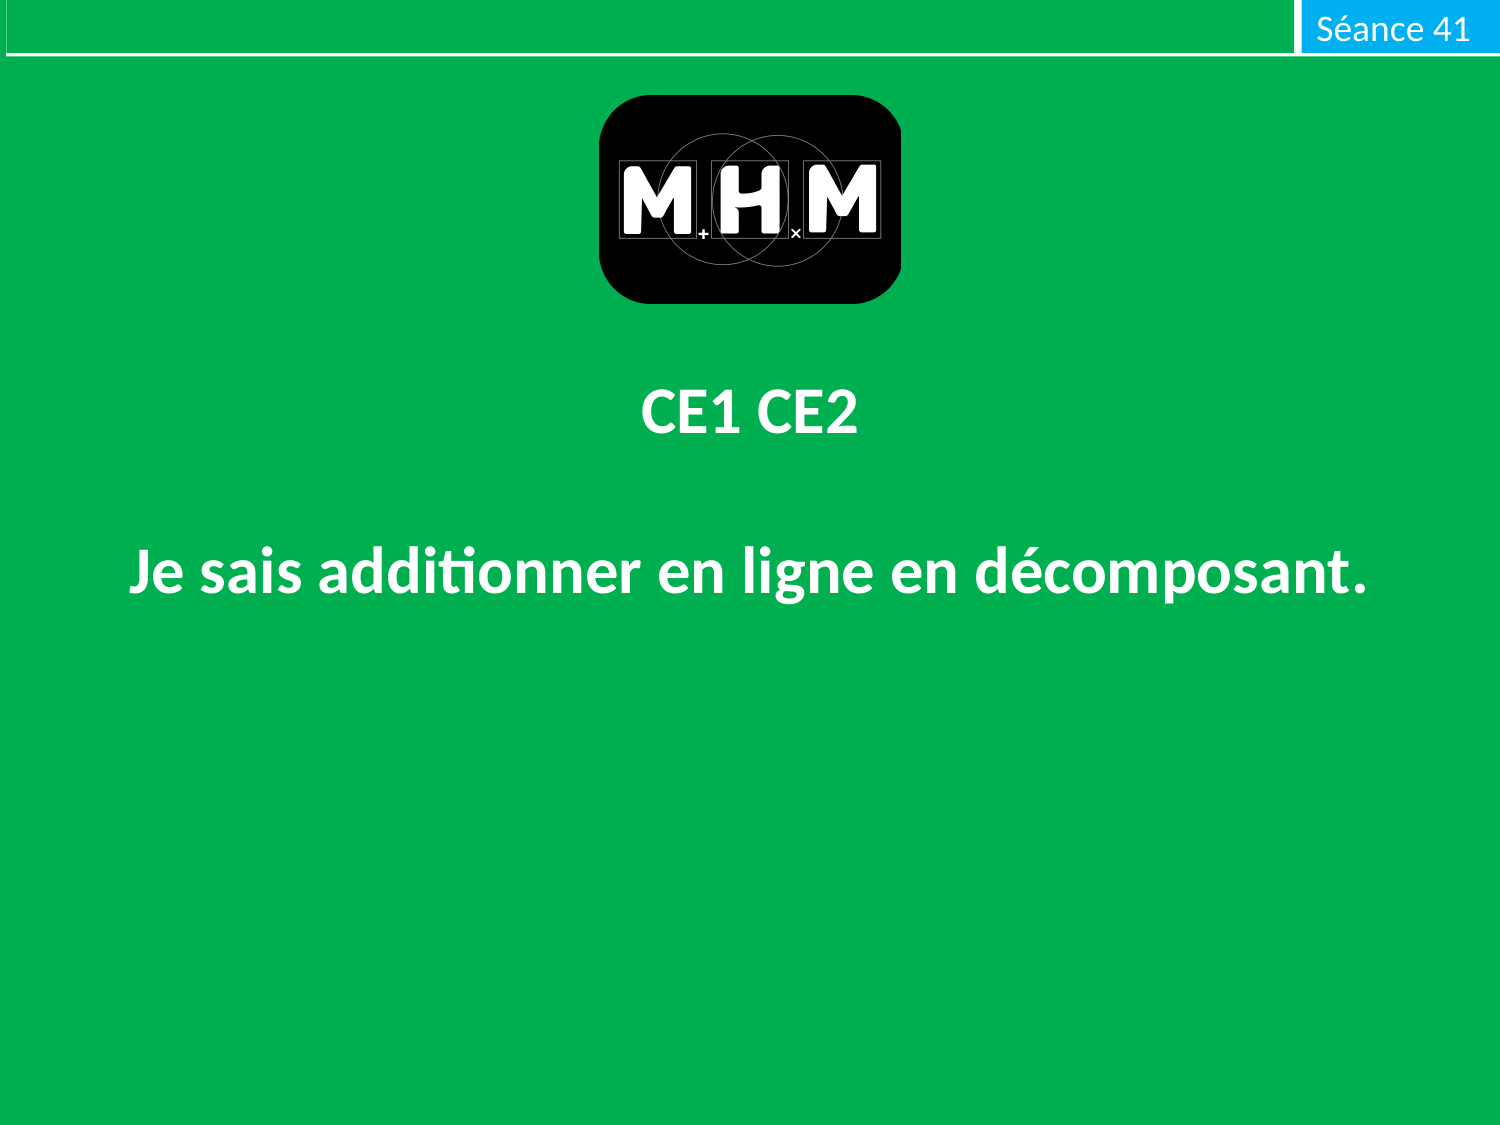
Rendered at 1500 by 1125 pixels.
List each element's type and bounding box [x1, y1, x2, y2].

text_box [0, 56, 1500, 1125]
